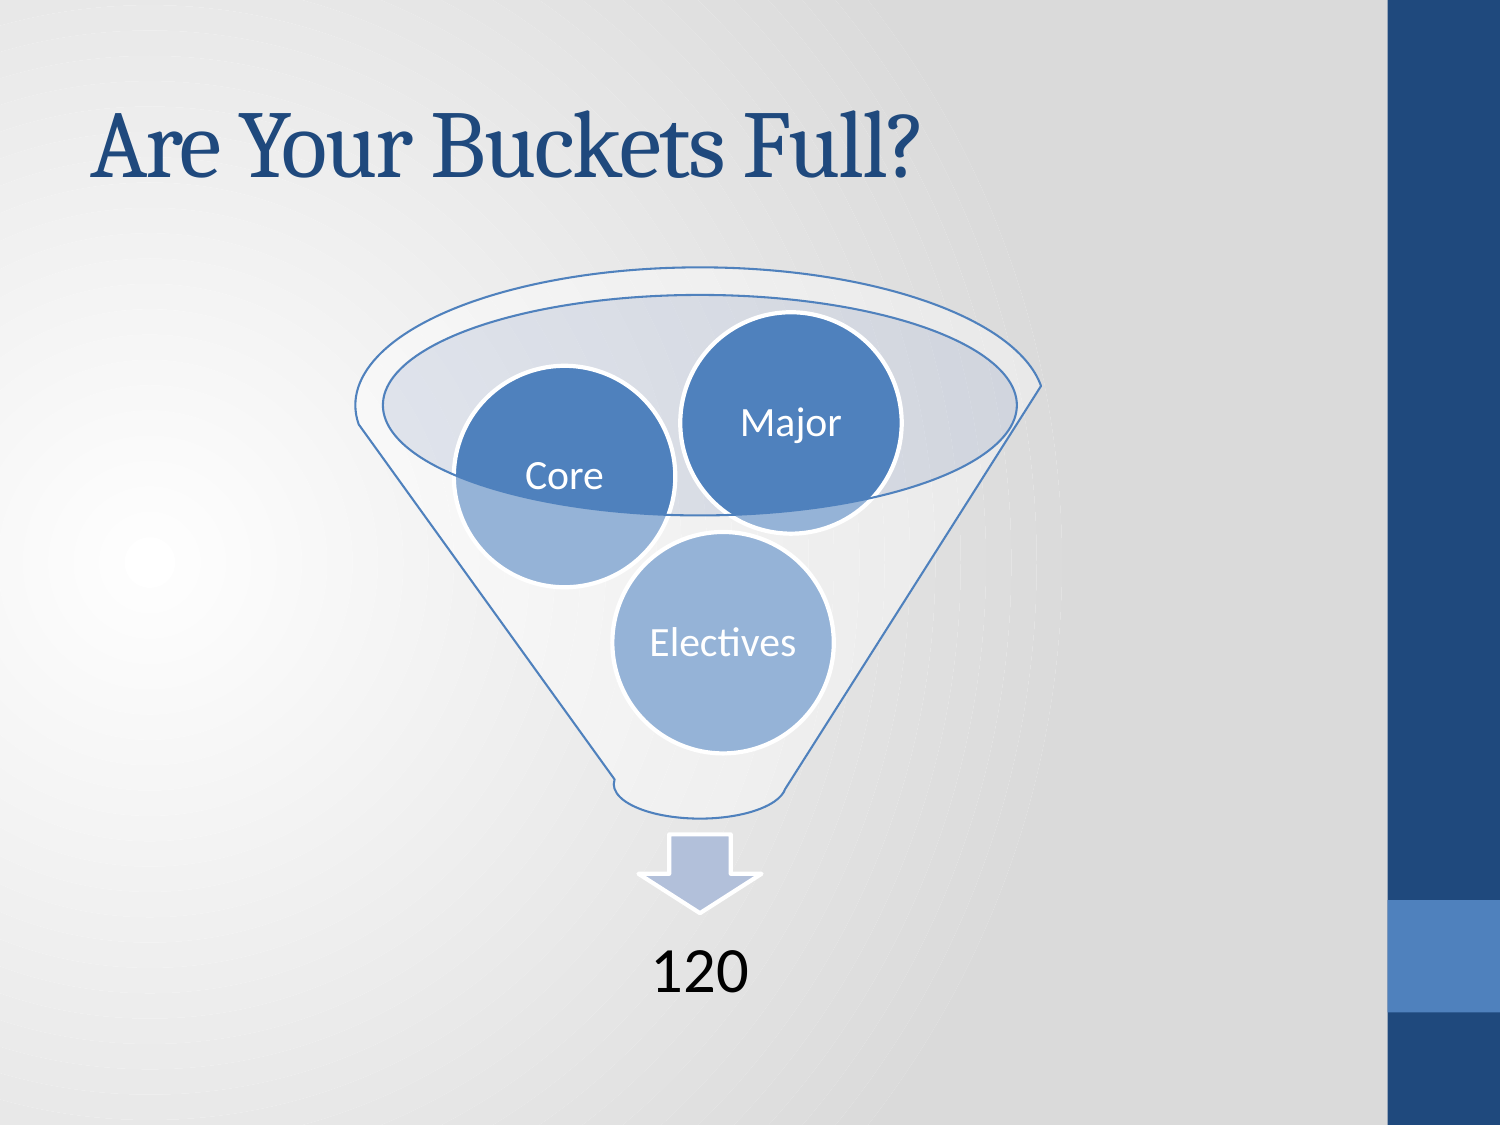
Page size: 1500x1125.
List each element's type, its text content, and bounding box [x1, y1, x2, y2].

title Are Your Buckets Full? [75, 45, 1325, 233]
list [74, 261, 1326, 1051]
